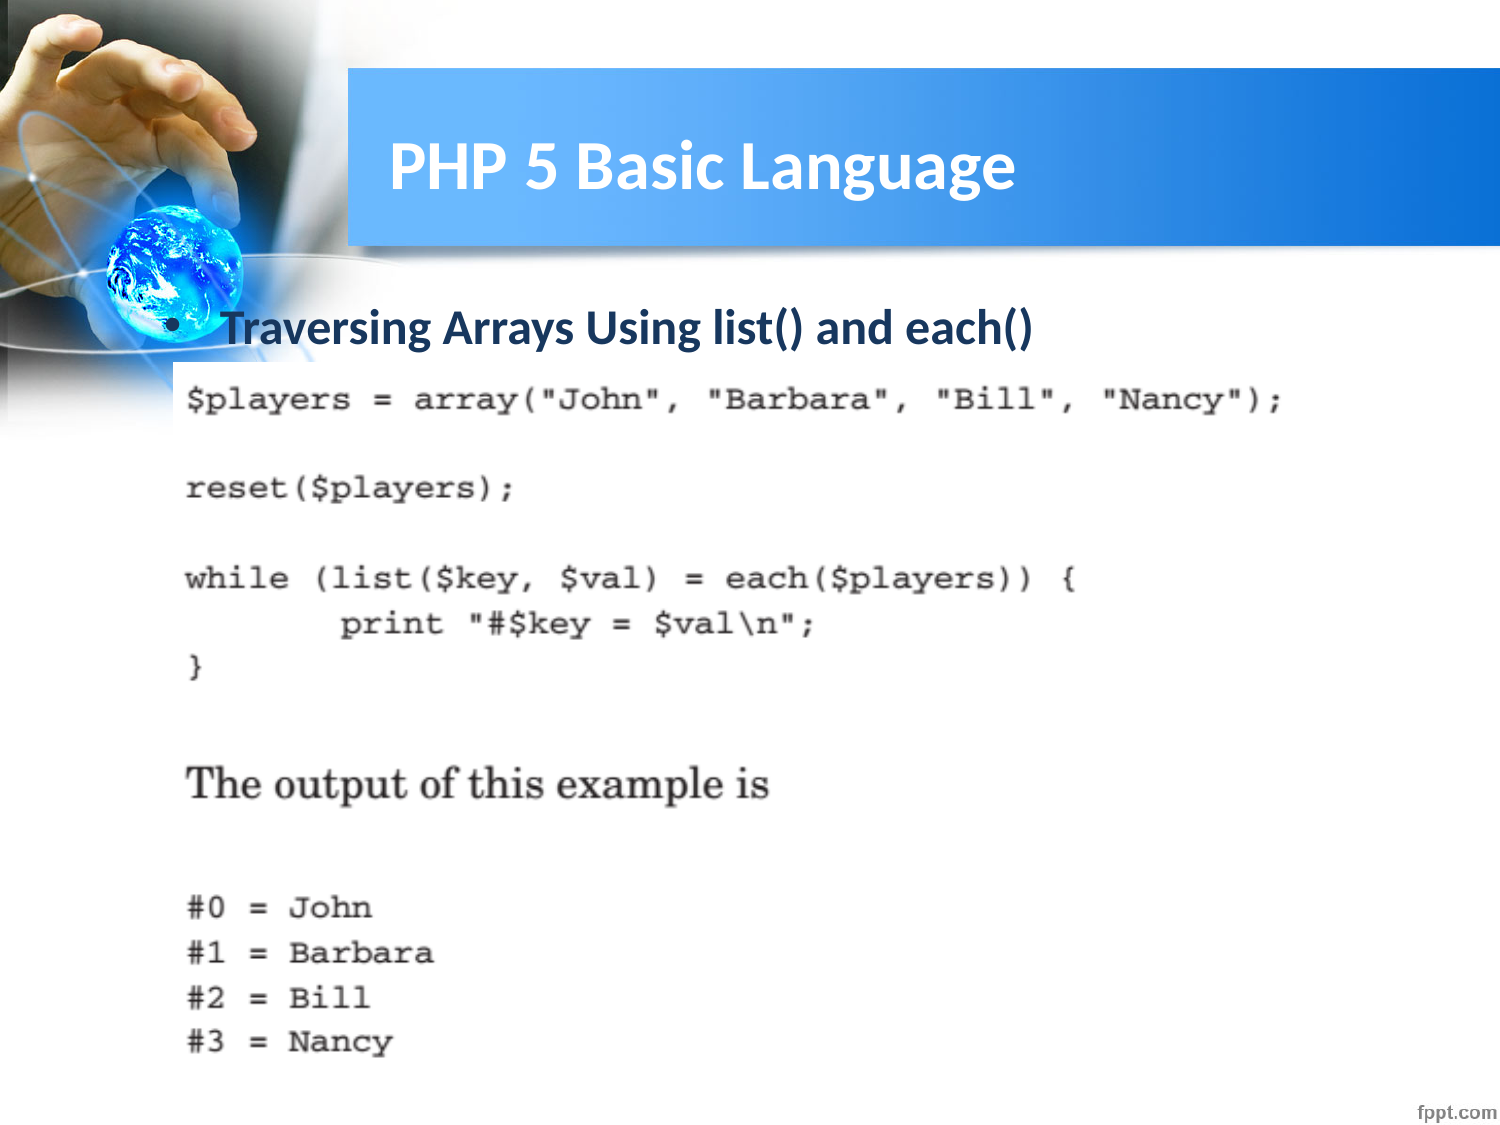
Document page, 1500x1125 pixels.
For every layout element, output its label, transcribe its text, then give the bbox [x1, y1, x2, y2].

picture [0, 0, 1500, 1125]
title PHP 5 Basic Language [374, 111, 1452, 212]
list Traversing Arrays Using list() and each() [148, 286, 1477, 1039]
